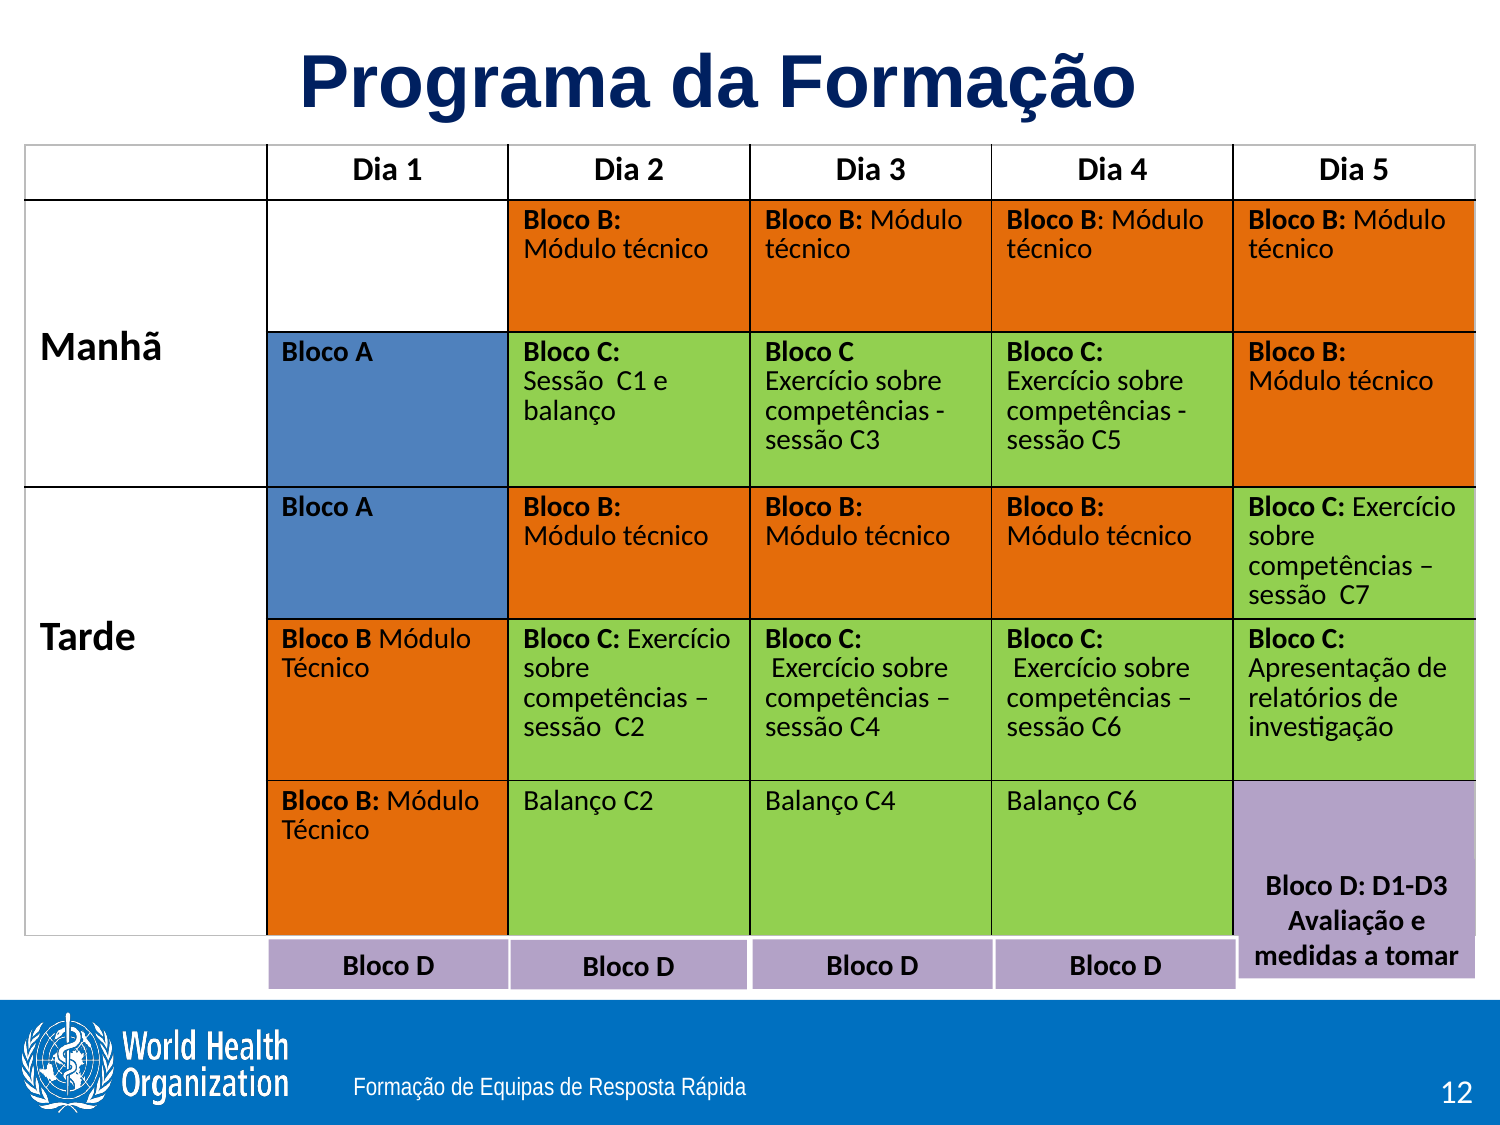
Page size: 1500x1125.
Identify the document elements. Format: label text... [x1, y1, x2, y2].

table_cell Bloco B: Módulo técnico [992, 201, 1232, 331]
table_cell Balanço C2 [509, 781, 749, 935]
table_cell Bloco A [268, 488, 507, 618]
table_cell Bloco C: Exercício sobre competências - sessão C5 [992, 333, 1232, 486]
table_cell Balanço C6 [992, 781, 1232, 935]
table_cell Tarde [26, 488, 266, 935]
text_box Bloco D [268, 939, 509, 989]
table_cell [268, 201, 507, 331]
table_cell Bloco B: Módulo técnico [509, 201, 749, 331]
table_cell Bloco C: Exercício sobre competências – sessão C7 [1234, 488, 1474, 618]
text_box Bloco D [752, 939, 993, 989]
table_cell Bloco B: Módulo técnico [751, 488, 991, 618]
table_cell [1234, 781, 1474, 935]
table_cell Bloco B: Módulo técnico [992, 488, 1232, 618]
table_cell Bloco B: Módulo técnico [1234, 333, 1474, 486]
table_cell Bloco C: Sessão C1 e balanço [509, 333, 749, 486]
table_header Dia 2 [509, 146, 749, 199]
table_cell Manhã [26, 201, 266, 486]
table_header [26, 146, 266, 199]
table_cell Bloco B: Módulo técnico [509, 488, 749, 618]
table_cell Bloco C: Apresentação de relatórios de investigação [1234, 620, 1474, 780]
table_cell Bloco B: Módulo Técnico [268, 781, 507, 935]
table_cell Bloco B: Módulo técnico [1234, 201, 1474, 331]
picture [21, 1012, 288, 1113]
table_cell Bloco C Exercício sobre competências - sessão C3 [751, 333, 991, 486]
text_box Bloco D [995, 939, 1236, 989]
table_header Dia 4 [992, 146, 1232, 199]
table_cell Bloco B Módulo Técnico [268, 620, 507, 780]
table_header Dia 5 [1234, 146, 1474, 199]
text_box Bloco D [510, 939, 747, 990]
table_header Dia 3 [751, 146, 991, 199]
table_cell Bloco C: Exercício sobre competências – sessão C2 [509, 620, 749, 780]
table_cell Bloco B: Módulo técnico [751, 201, 991, 331]
text_box Bloco D: D1-D3 Avaliação e medidas a tomar [1238, 858, 1475, 979]
table_header Dia 1 [268, 146, 507, 199]
table_cell Bloco C: Exercício sobre competências – sessão C4 [751, 620, 991, 780]
table_cell Bloco A [268, 333, 507, 486]
table_cell Balanço C4 [751, 781, 991, 935]
title Programa da Formação [50, 24, 1388, 130]
table_cell Bloco C: Exercício sobre competências – sessão C6 [992, 620, 1232, 780]
